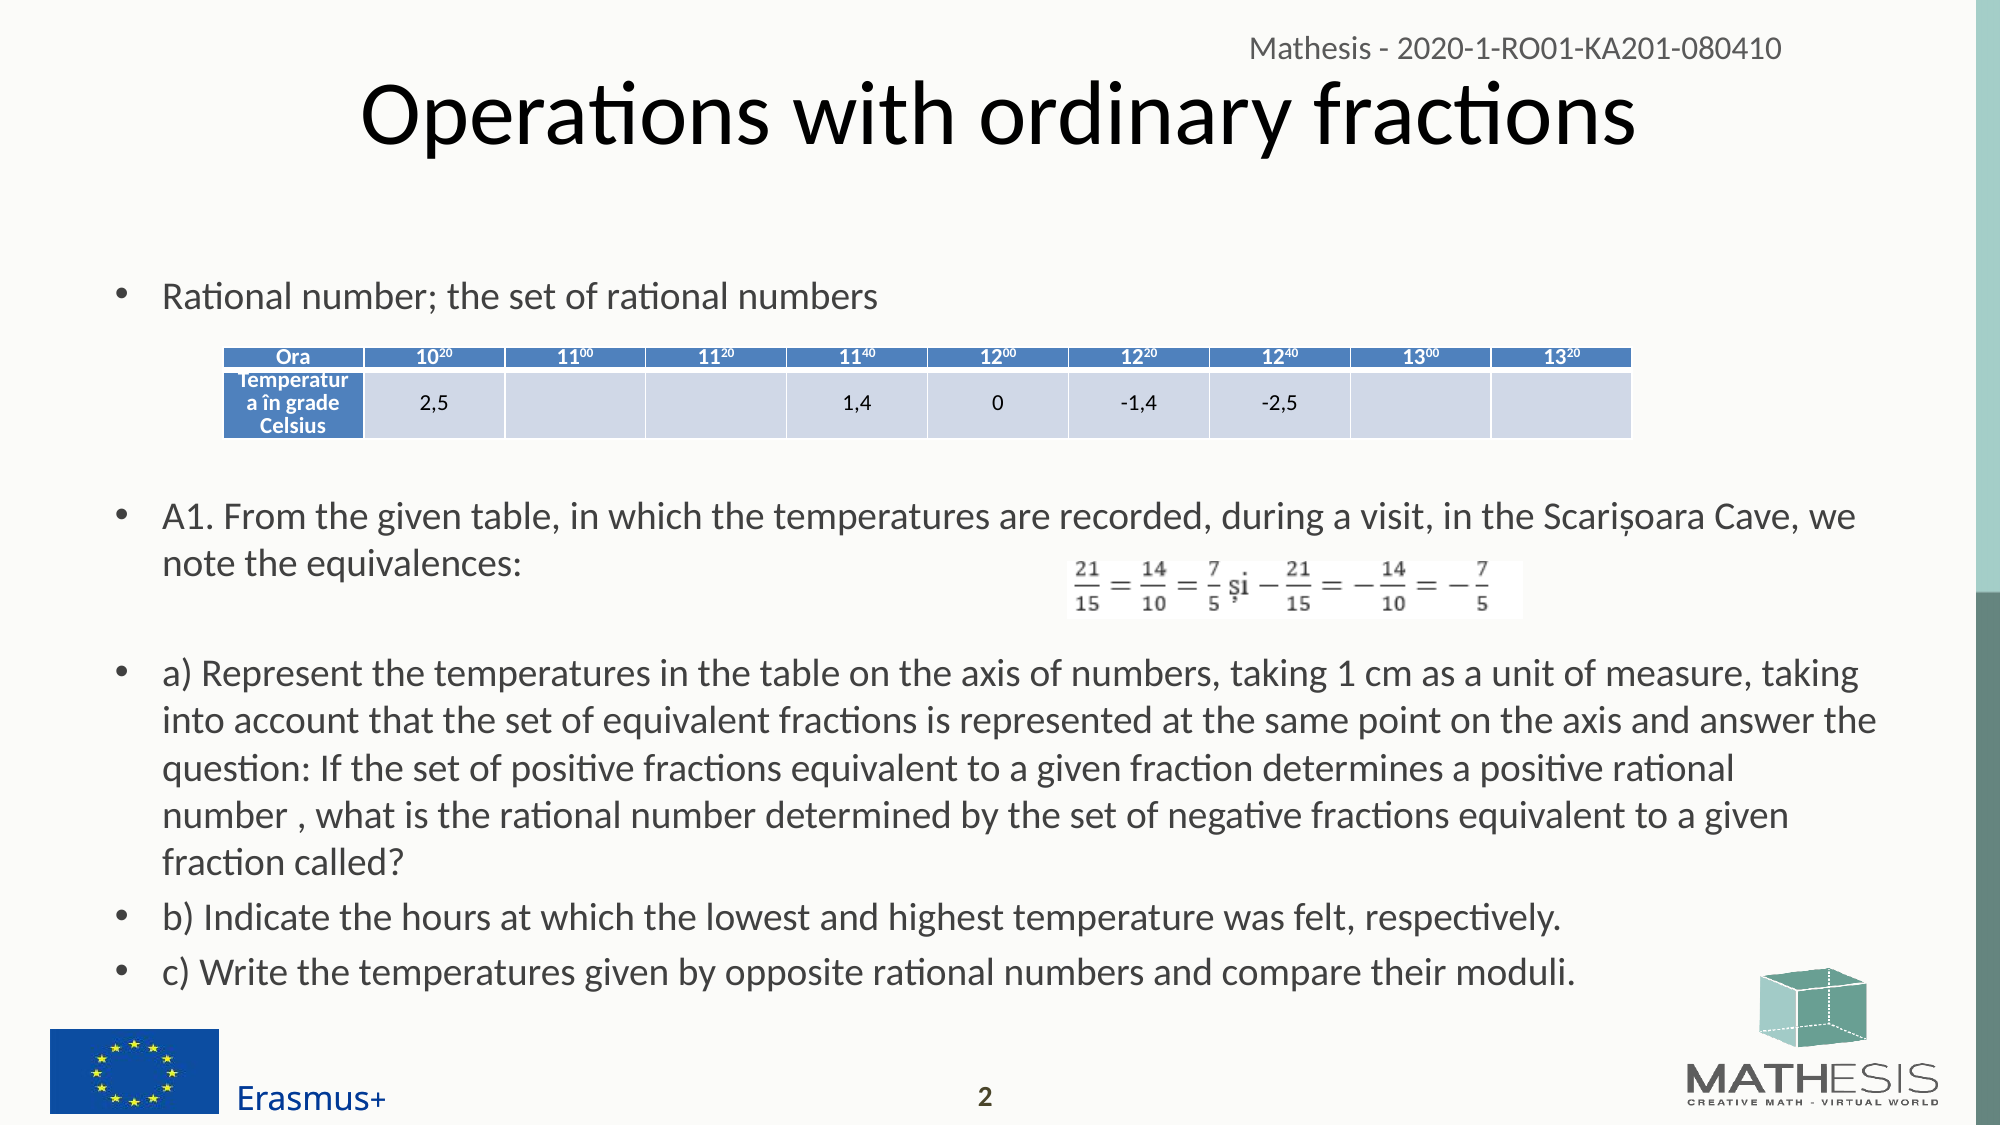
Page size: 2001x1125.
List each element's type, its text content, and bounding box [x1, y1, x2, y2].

title Operations with ordinary fractions [99, 45, 1900, 233]
picture [50, 1029, 219, 1114]
list Rational number; the set of rational numbers A1. From the given table, in which the temperatures are recorded, during a visit, in the Scarișoara Cave, we note the equivalences: a) Represent the temperatures in the table on the axis of numbers, taking 1 cm as a unit of measure, taking into account that the set of equivalent fractions is represented at the same point on the axis and answer the question: If the set of positive fractions equivalent to a given fraction determines a positive rational number , what is the rational number determined by the set of negative fractions equivalent to a given fraction called? b) Indicate the hours at which the lowest and highest temperature was felt, respectively. c) Write the temperatures given by opposite rational numbers and compare their moduli. [99, 262, 1900, 1005]
picture [1067, 561, 1523, 619]
